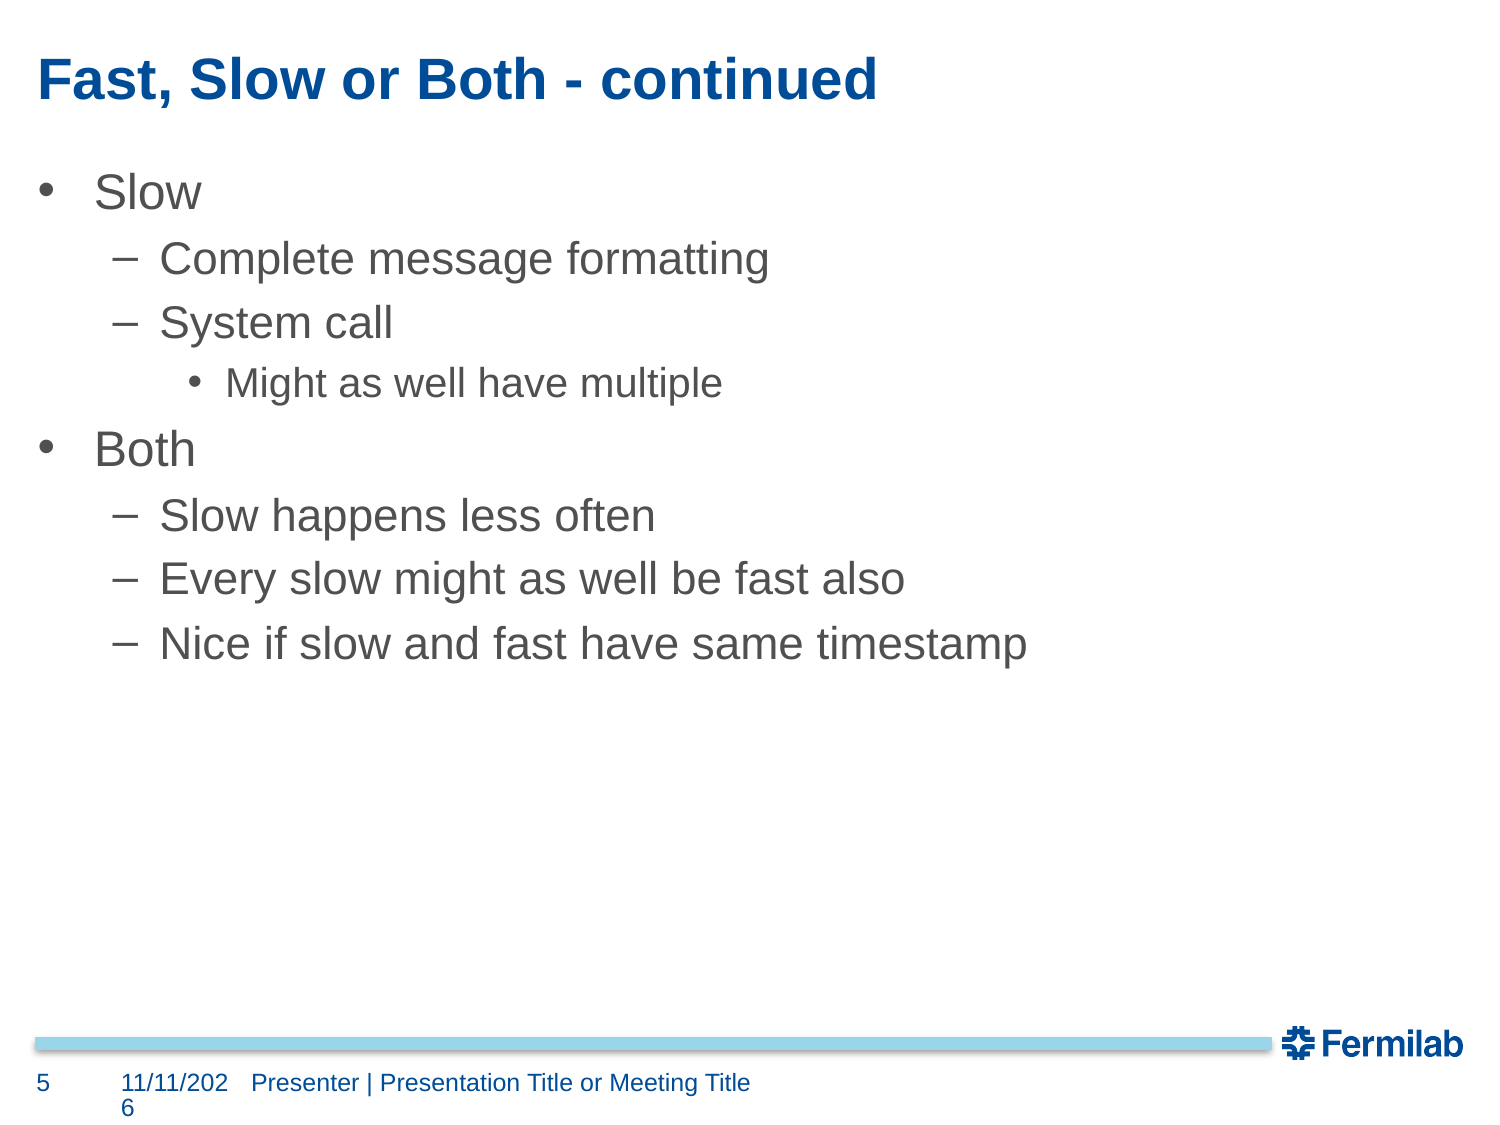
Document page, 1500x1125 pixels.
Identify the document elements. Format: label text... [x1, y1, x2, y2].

list Slow Complete message formatting System call Might as well have multiple Both Slow happens less often Every slow might as well be fast also Nice if slow and fast have same timestamp [37, 159, 1461, 990]
footer Presenter | Presentation Title or Meeting Title [251, 1066, 1279, 1107]
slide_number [120, 1066, 232, 1107]
slide_number 5 [36, 1066, 105, 1106]
picture [1282, 1026, 1463, 1060]
title Fast, Slow or Both - continued [37, 41, 1463, 112]
